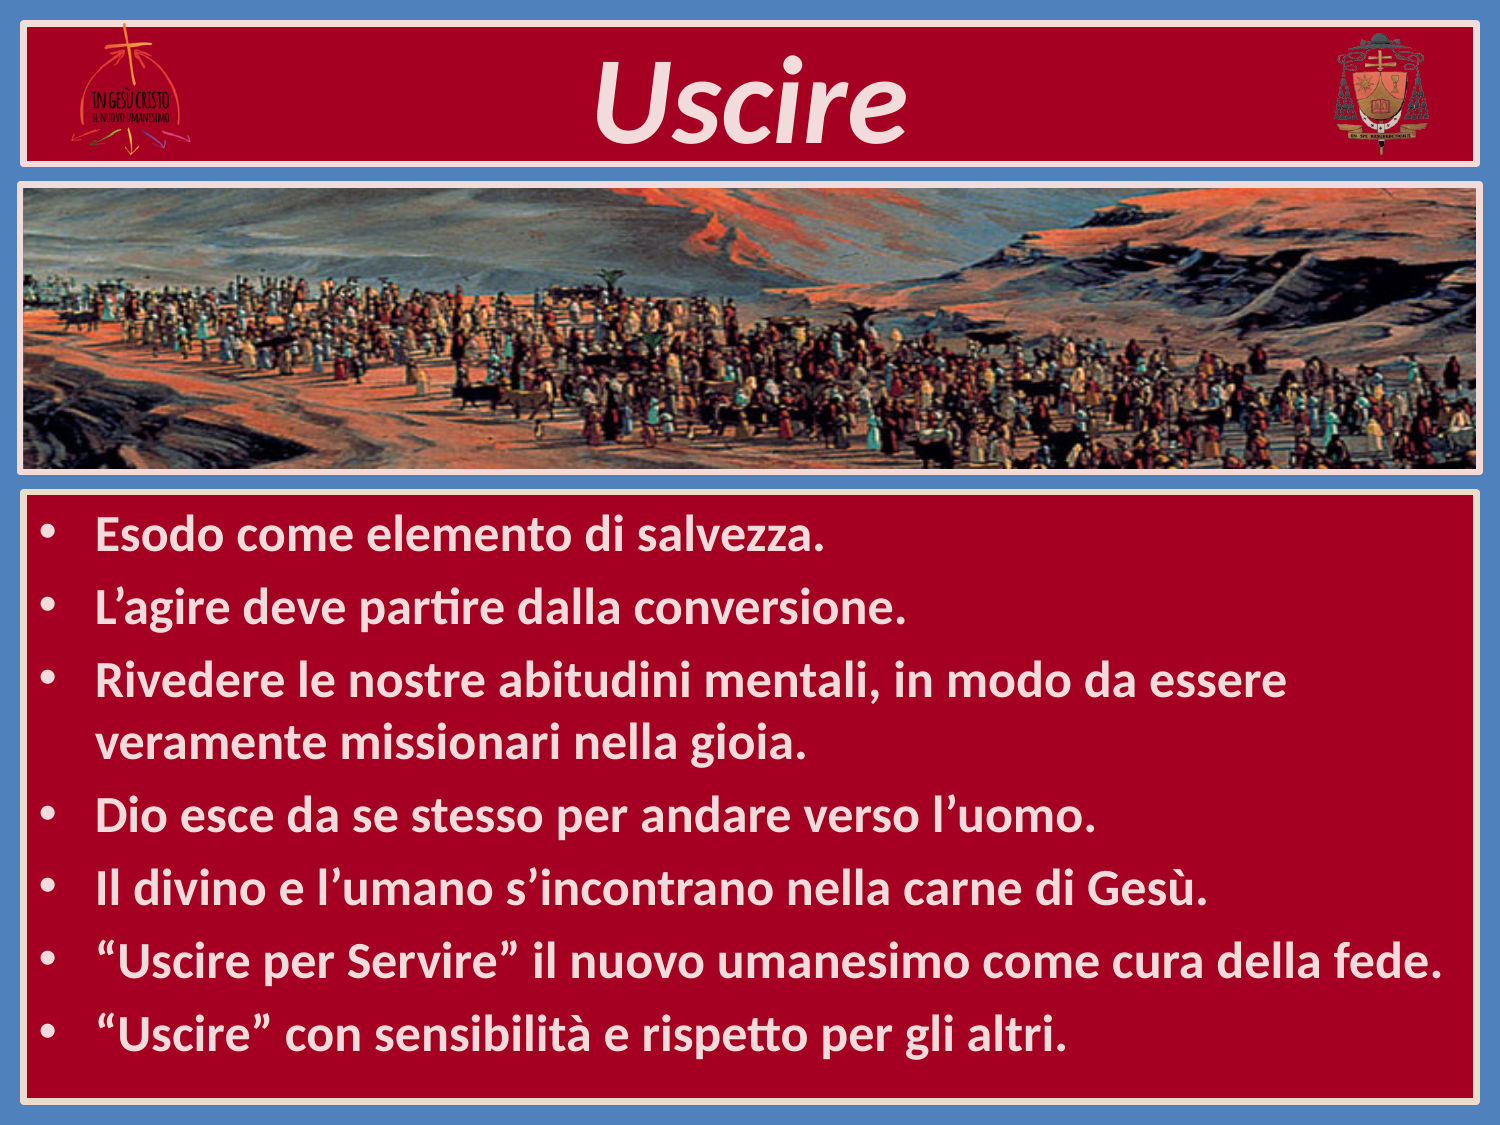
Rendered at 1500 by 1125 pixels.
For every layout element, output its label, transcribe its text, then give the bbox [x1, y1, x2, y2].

picture [70, 23, 191, 155]
title Uscire [23, 23, 1477, 164]
picture [1334, 33, 1430, 155]
list Esodo come elemento di salvezza. L’agire deve partire dalla conversione. Rivedere le nostre abitudini mentali, in modo da essere veramente missionari nella gioia. Dio esce da se stesso per andare verso l’uomo. Il divino e l’umano s’incontrano nella carne di Gesù. “Uscire per Servire” il nuovo umanesimo come cura della fede. “Uscire” con sensibilità e rispetto per gli altri. [23, 492, 1477, 1102]
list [23, 187, 1477, 469]
